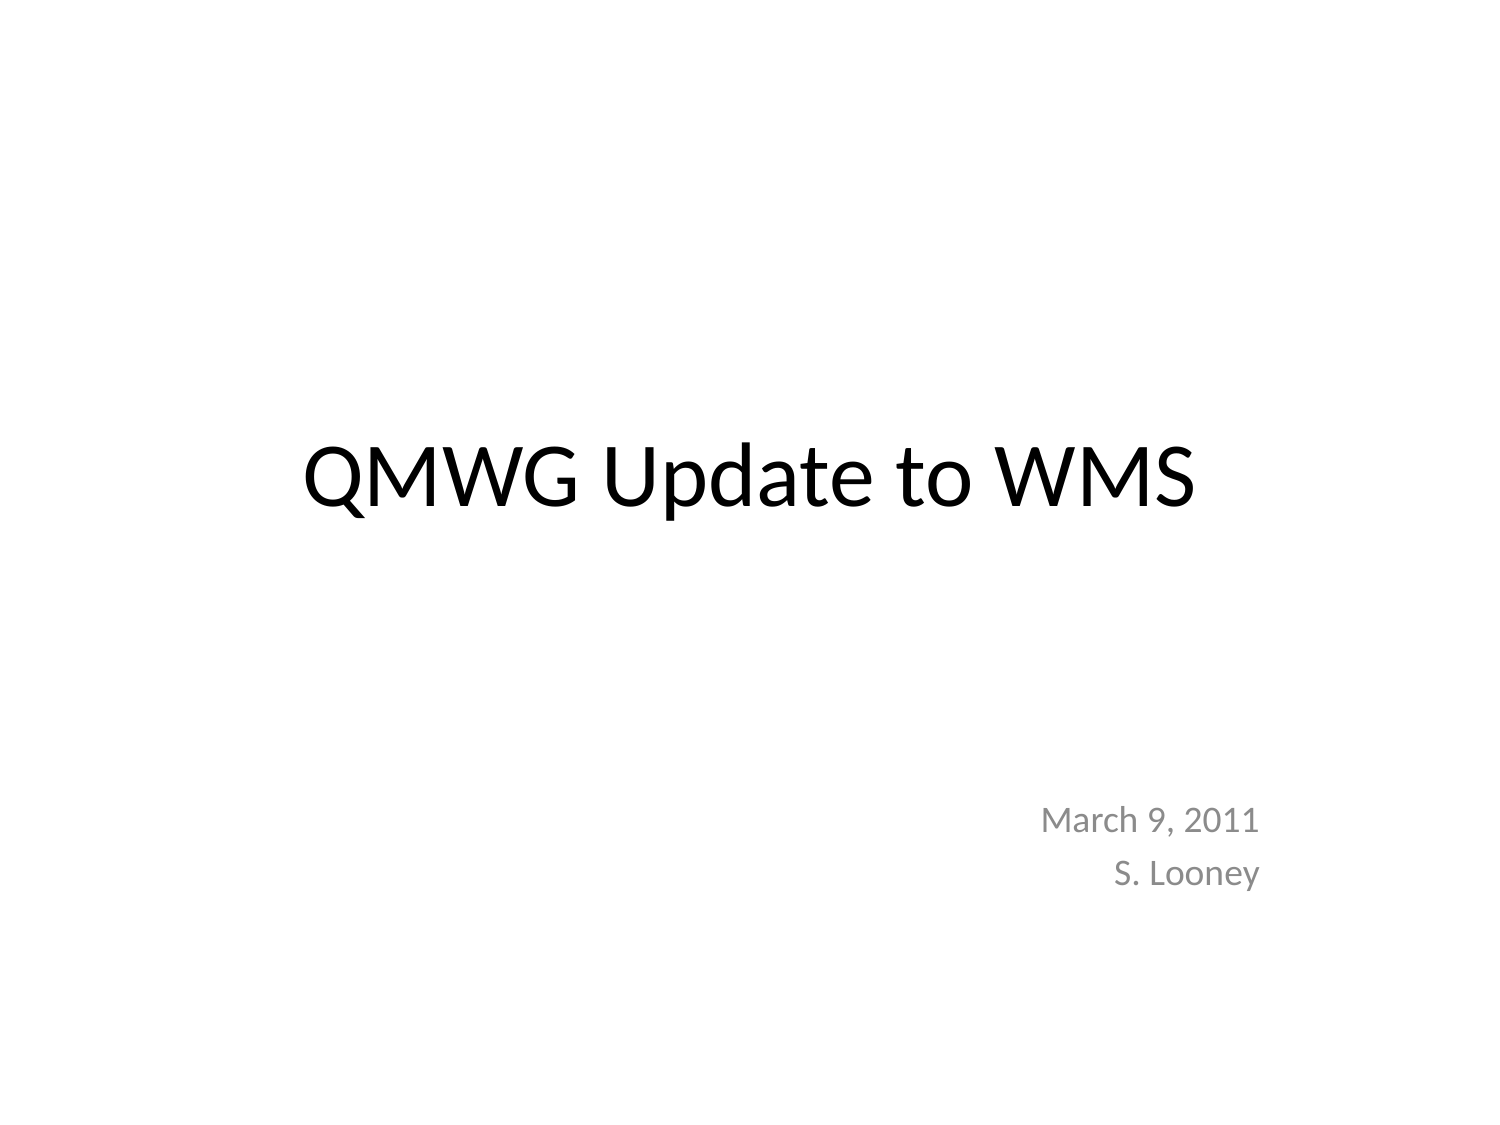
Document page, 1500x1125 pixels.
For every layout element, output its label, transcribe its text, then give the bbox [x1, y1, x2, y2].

subtitle March 9, 2011 S. Looney [225, 787, 1275, 925]
title QMWG Update to WMS [112, 349, 1388, 591]
